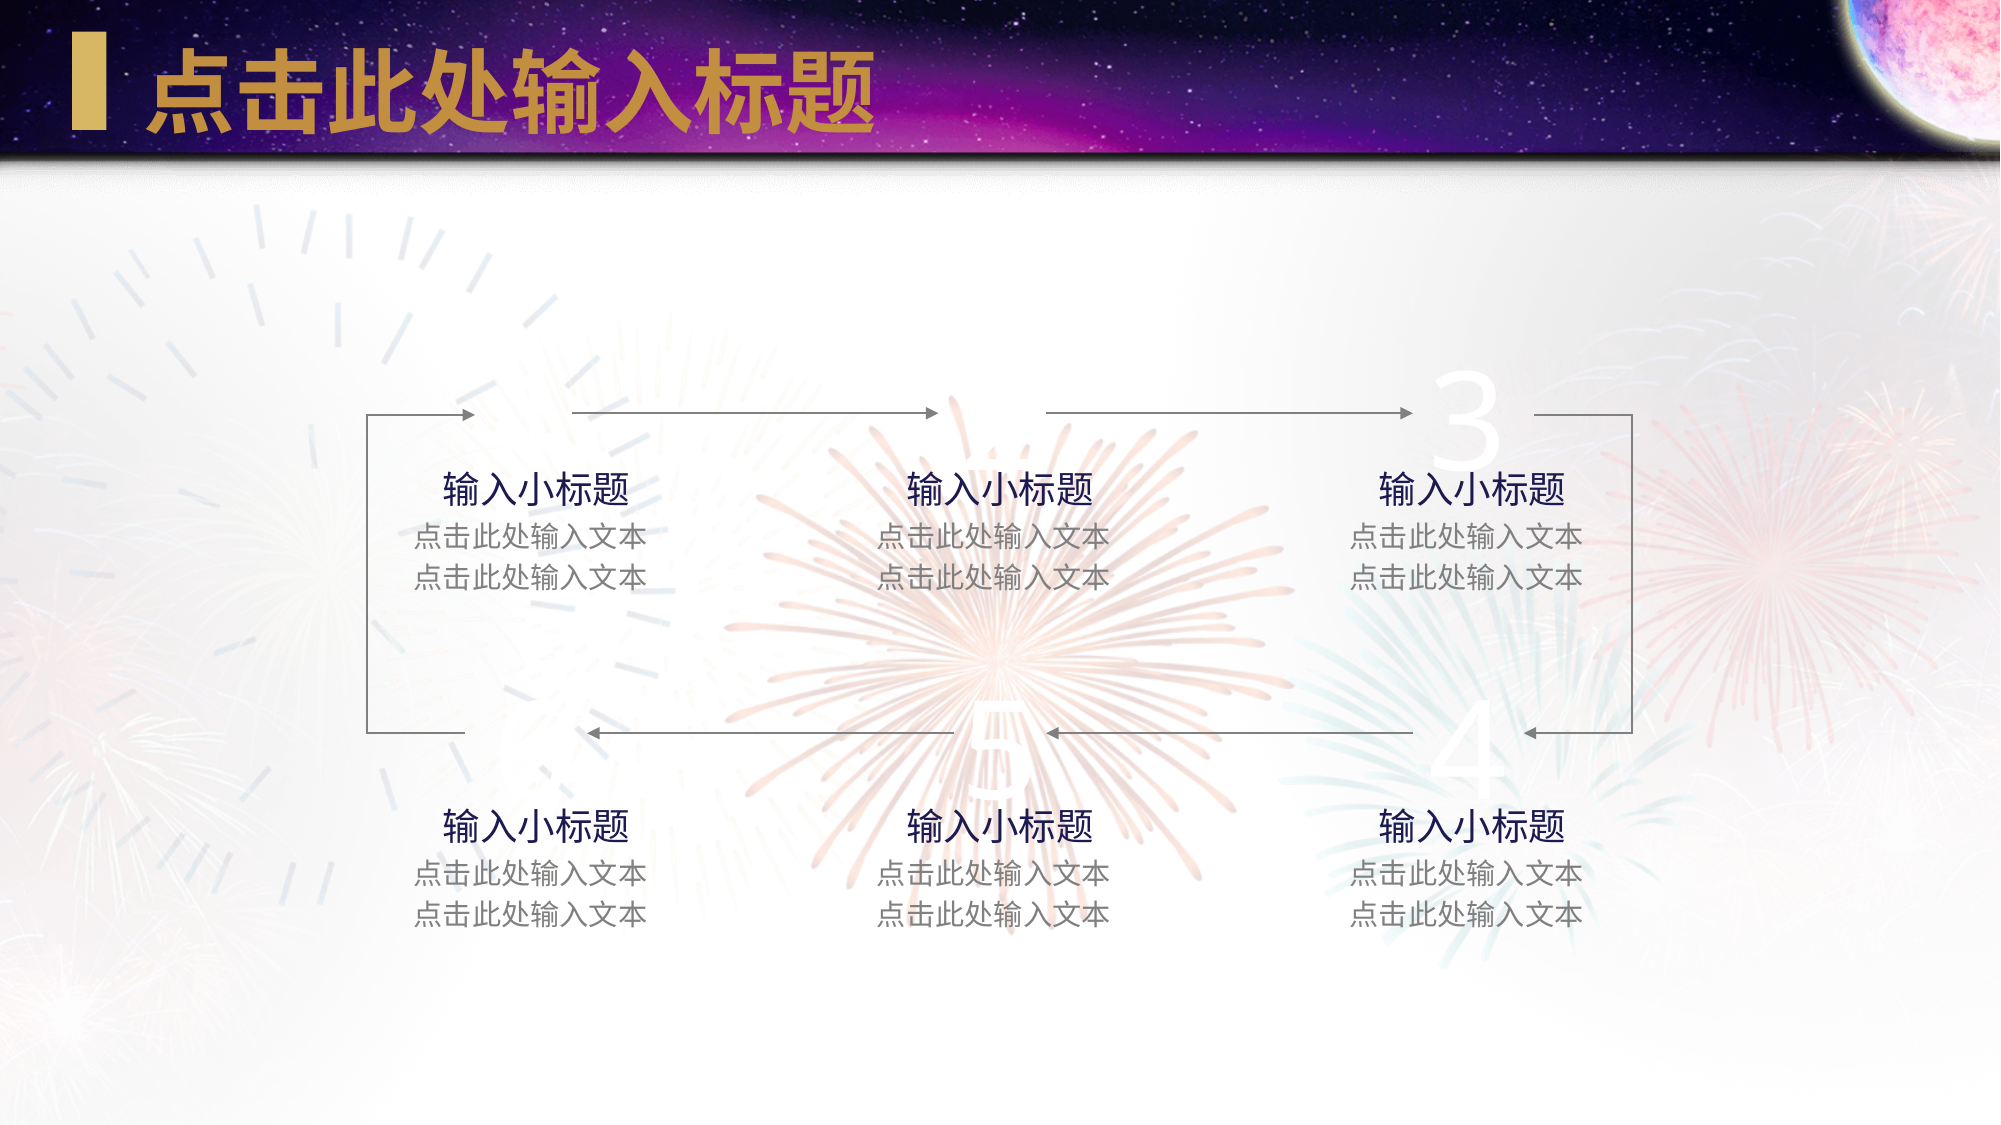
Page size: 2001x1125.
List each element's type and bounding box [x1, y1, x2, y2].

picture [0, 0, 2000, 525]
text_box [0, 525, 2000, 1125]
text_box [1333, 510, 1600, 603]
text_box [861, 510, 1127, 603]
text_box [397, 510, 664, 603]
text_box [1333, 847, 1600, 940]
text_box [861, 847, 1127, 940]
text_box [397, 847, 664, 940]
